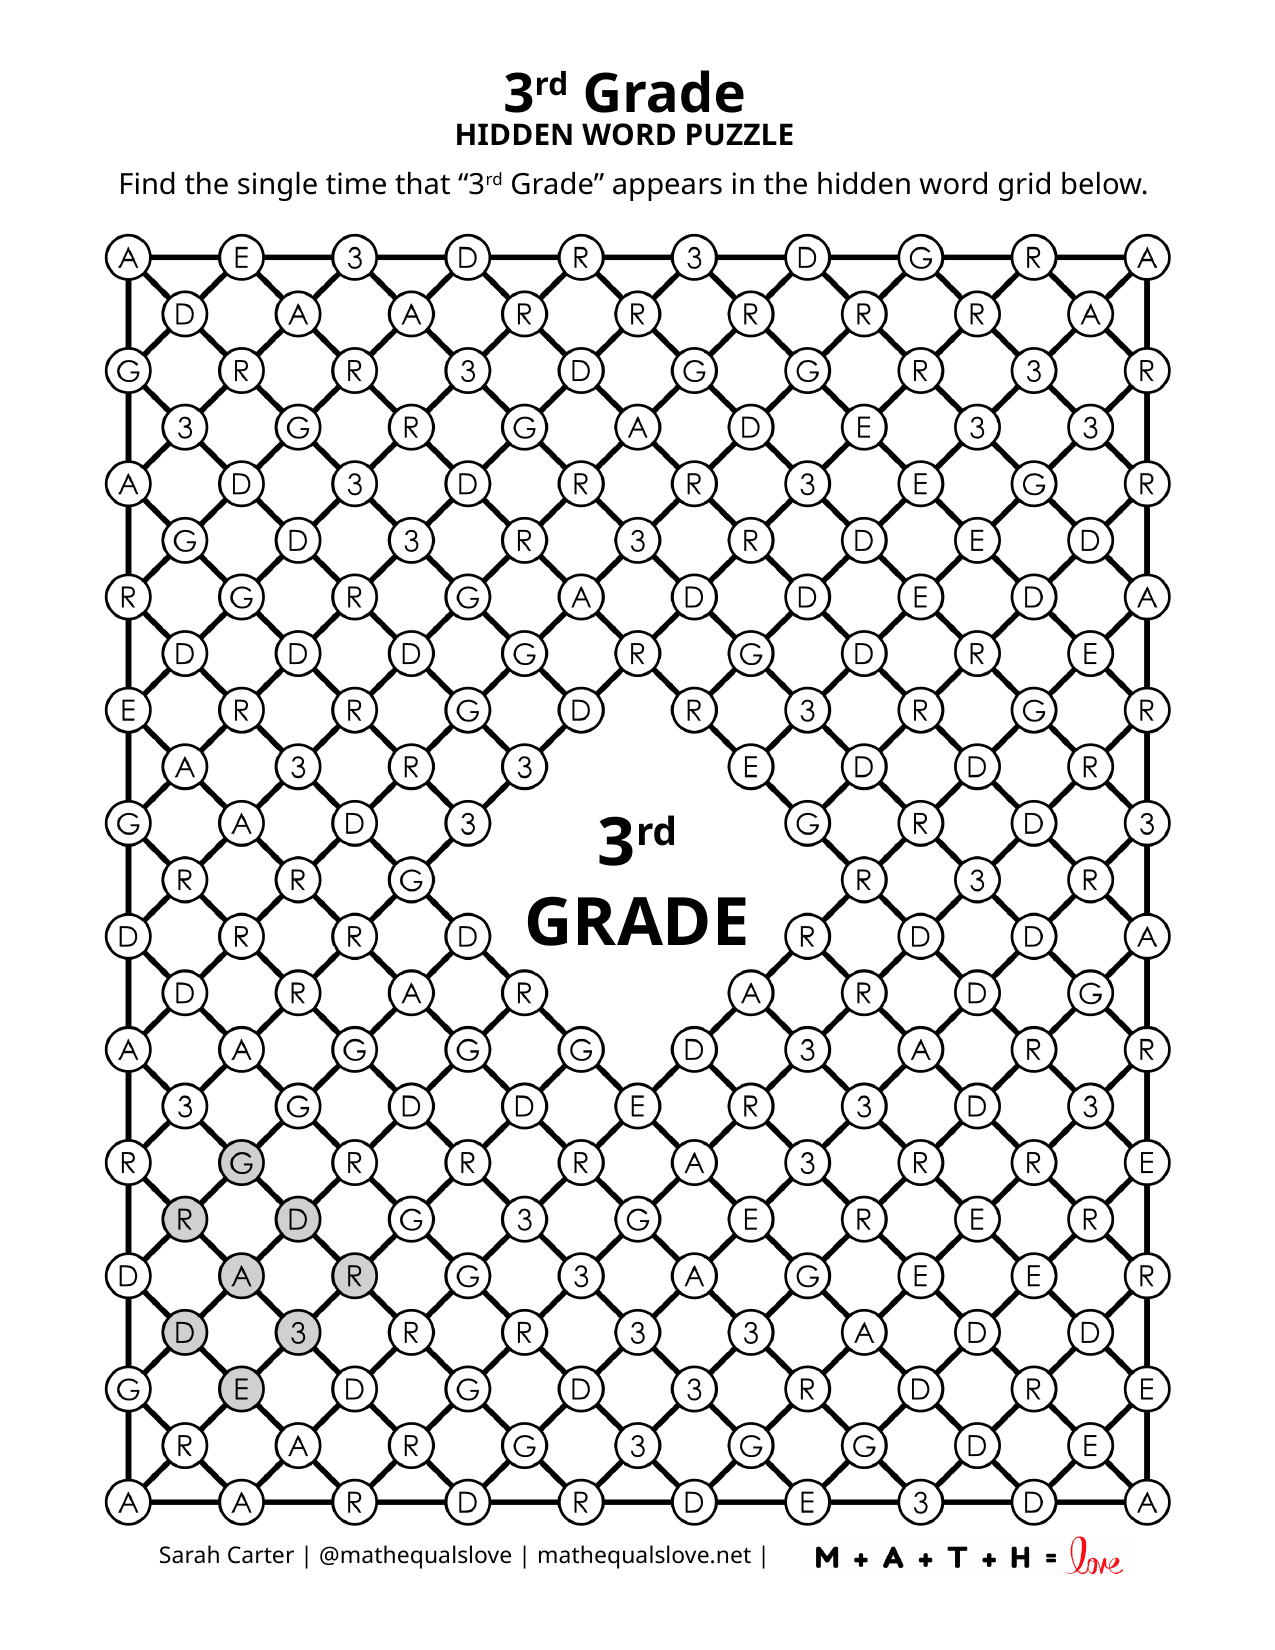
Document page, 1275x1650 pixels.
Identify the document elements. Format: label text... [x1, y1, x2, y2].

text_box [143, 1533, 1132, 1579]
picture [97, 226, 1178, 1533]
text_box 3rd Grade [302, 57, 947, 124]
text_box HIDDEN WORD PUZZLE [319, 108, 930, 159]
text_box Find the single time that “3rd Grade” appears in the hidden word grid below. [86, 158, 1189, 208]
